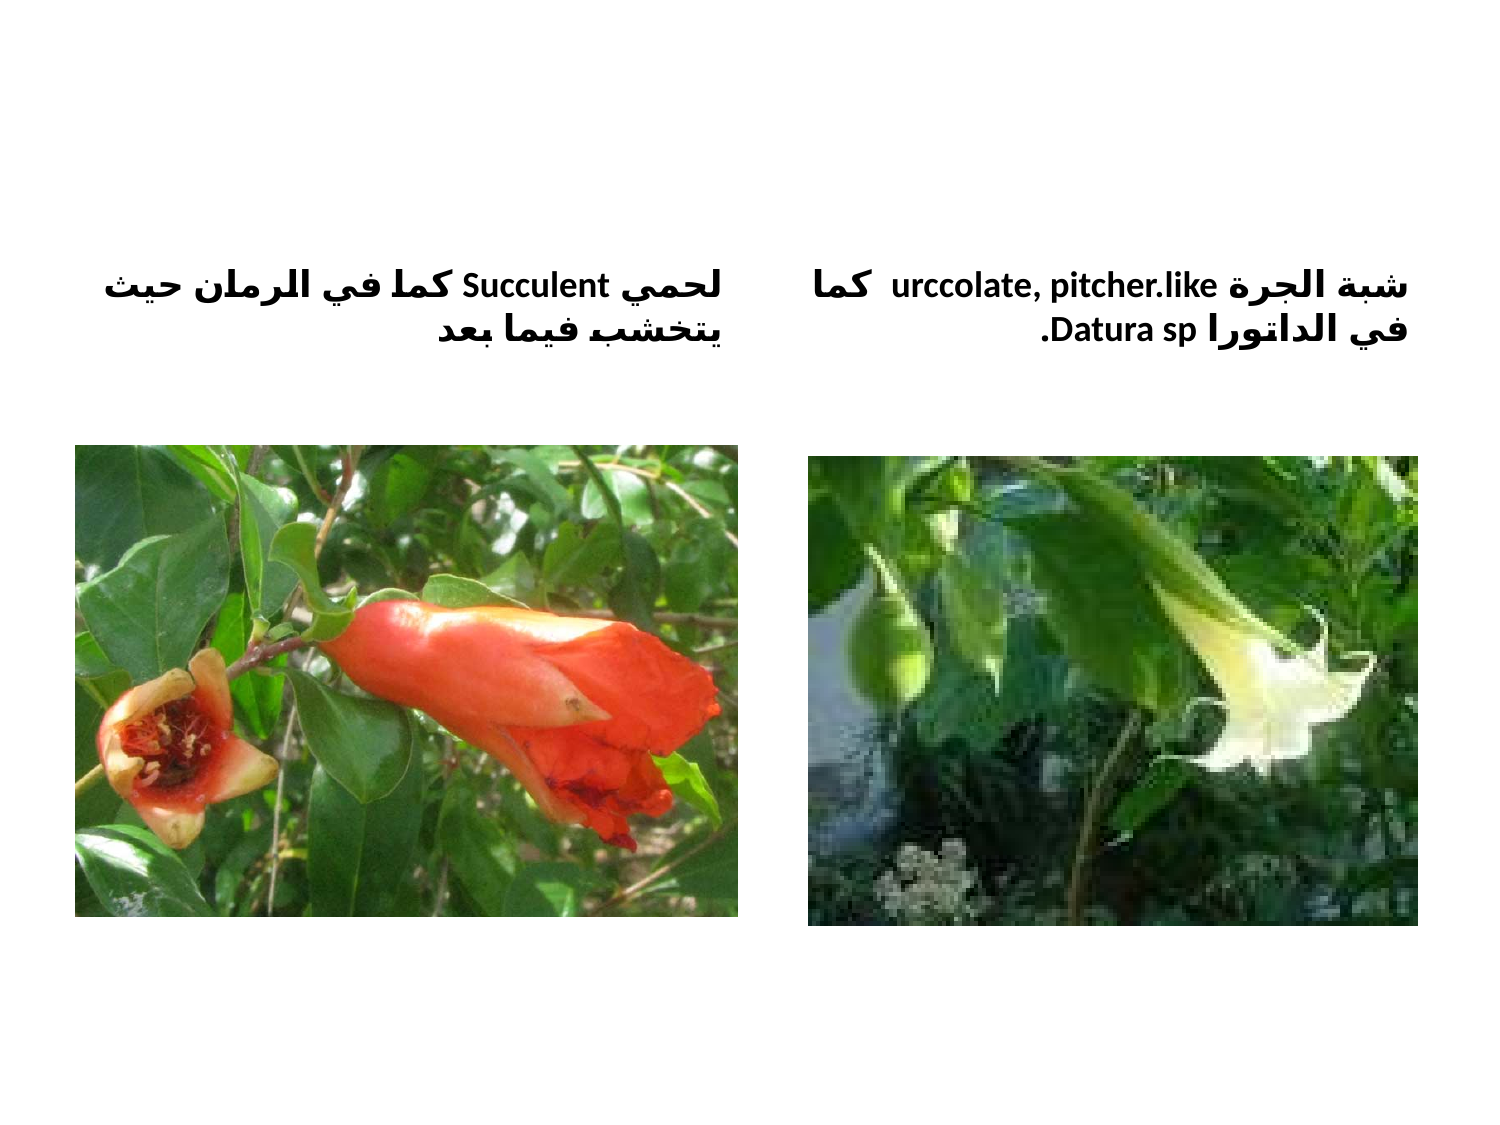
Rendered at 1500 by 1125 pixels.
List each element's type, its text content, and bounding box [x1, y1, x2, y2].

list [808, 456, 1419, 926]
list شبة الجرة urccolate, pitcher.like كما في الداتورا Datura sp. [761, 251, 1425, 357]
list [74, 445, 738, 917]
list لحمي Succulent كما في الرمان حيث يتخشب فيما بعد [75, 251, 738, 357]
